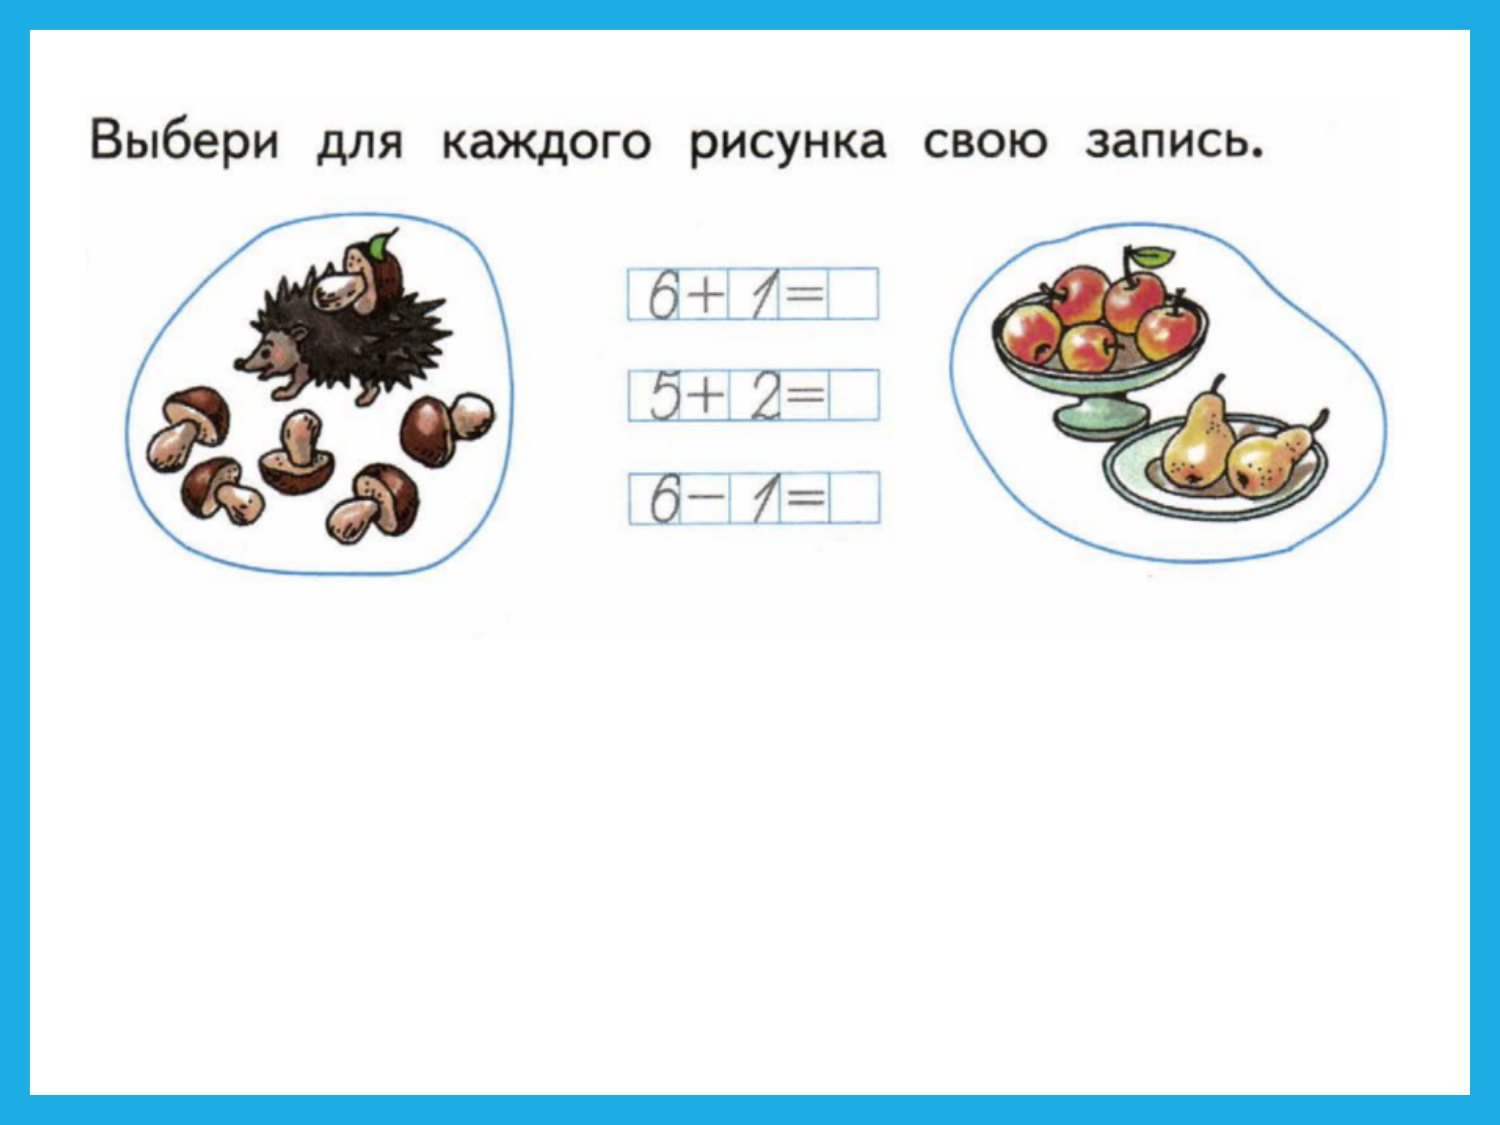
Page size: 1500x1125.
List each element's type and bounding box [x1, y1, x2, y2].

picture [85, 99, 1396, 640]
